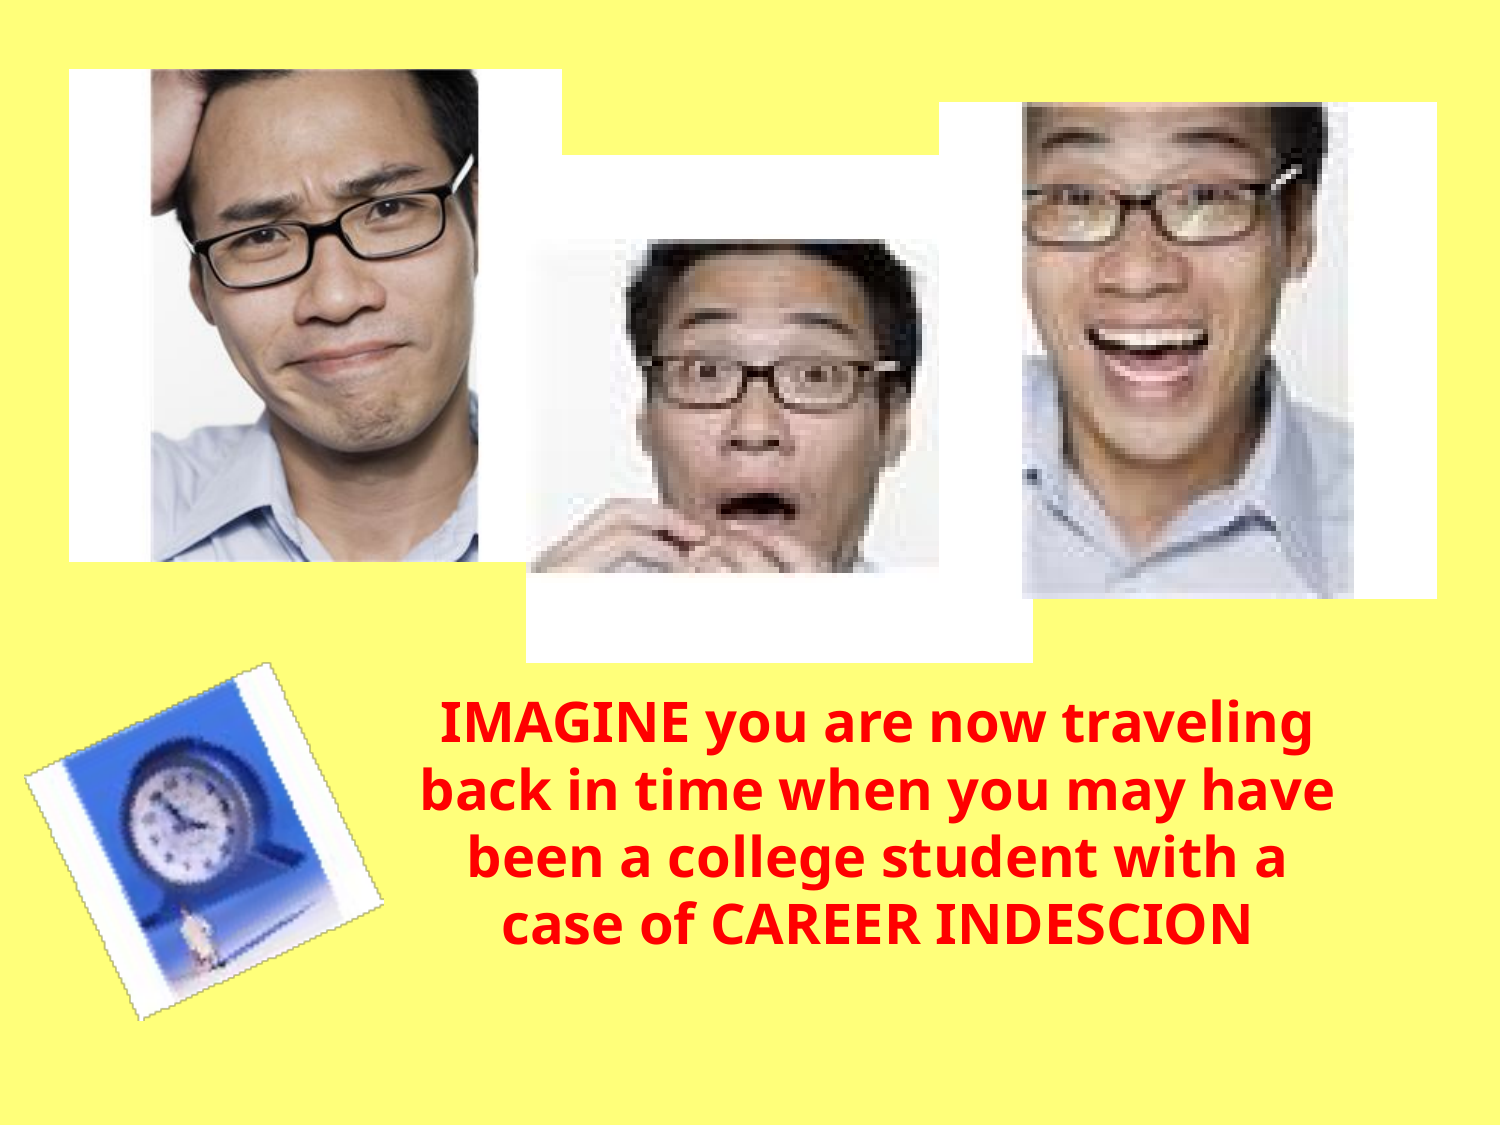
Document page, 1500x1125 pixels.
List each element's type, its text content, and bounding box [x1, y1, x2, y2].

picture [27, 664, 384, 1021]
picture [69, 69, 1437, 663]
subtitle IMAGINE you are now traveling back in time when you may have been a college student with a case of CAREER INDESCION [383, 679, 1372, 967]
